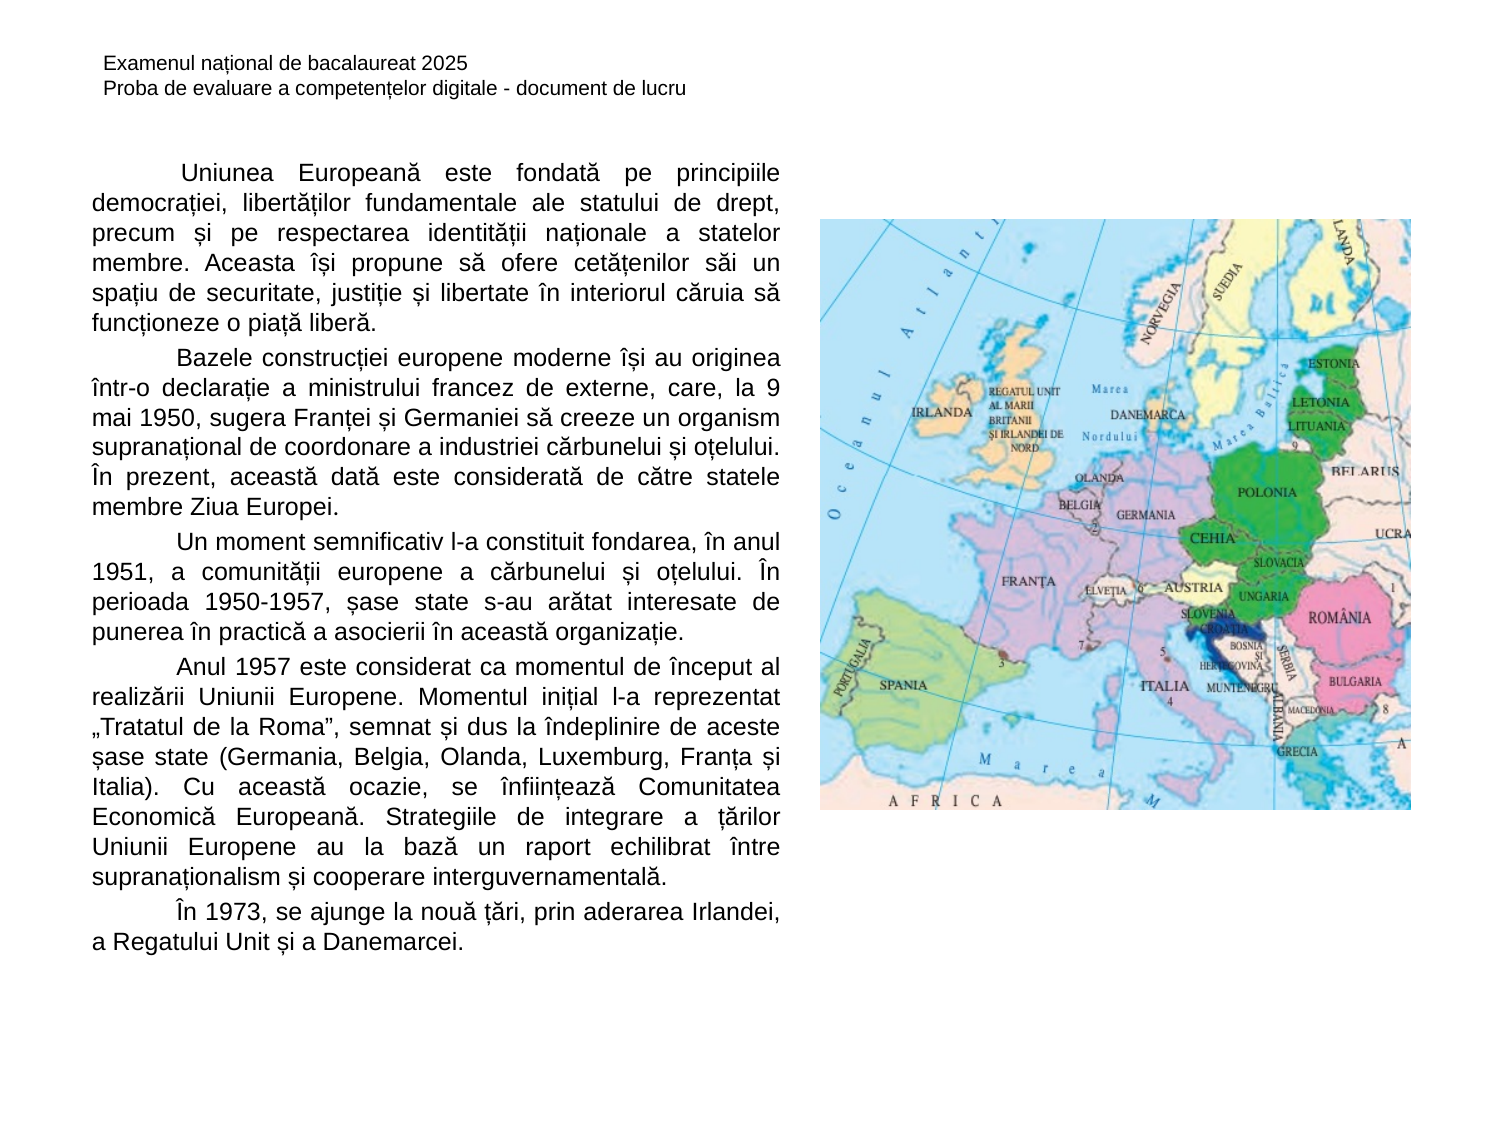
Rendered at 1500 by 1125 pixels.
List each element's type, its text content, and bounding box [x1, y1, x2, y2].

text_box Examenul național de bacalaureat 2025 Proba de evaluare a competențelor digitale - document de lucru [88, 42, 1459, 108]
picture [820, 219, 1412, 811]
list Uniunea Europeană este fondată pe principiile democrației, libertăților fundamentale ale statului de drept, precum și pe respectarea identității naționale a statelor membre. Aceasta își propune să ofere cetățenilor săi un spațiu de securitate, justiție și libertate în interiorul căruia să funcționeze o piață liberă. Bazele construcției europene moderne își au originea într-o declarație a ministrului francez de externe, care, la 9 mai 1950, sugera Franței și Germaniei să creeze un organism supranațional de coordonare a industriei cărbunelui și oțelului. În prezent, această dată este considerată de către statele membre Ziua Europei. Un moment semnificativ l-a constituit fondarea, în anul 1951, a comunității europene a cărbunelui și oțelului. În perioada 1950-1957, șase state s-au arătat interesate de punerea în practică a asocierii în această organizație. Anul 1957 este considerat ca momentul de început al realizării Uniunii Europene. Momentul inițial l-a reprezentat „Tratatul de la Roma”, semnat și dus la îndeplinire de aceste șase state (Germania, Belgia, Olanda, Luxemburg, Franța și Italia). Cu această ocazie, se înființează Comunitatea Economică Europeană. Strategiile de integrare a țărilor Uniunii Europene au la bază un raport echilibrat între supranaționalism și cooperare interguvernamentală. În 1973, se ajunge la nouă țări, prin aderarea Irlandei, a Regatului Unit și a Danemarcei. [76, 148, 798, 962]
